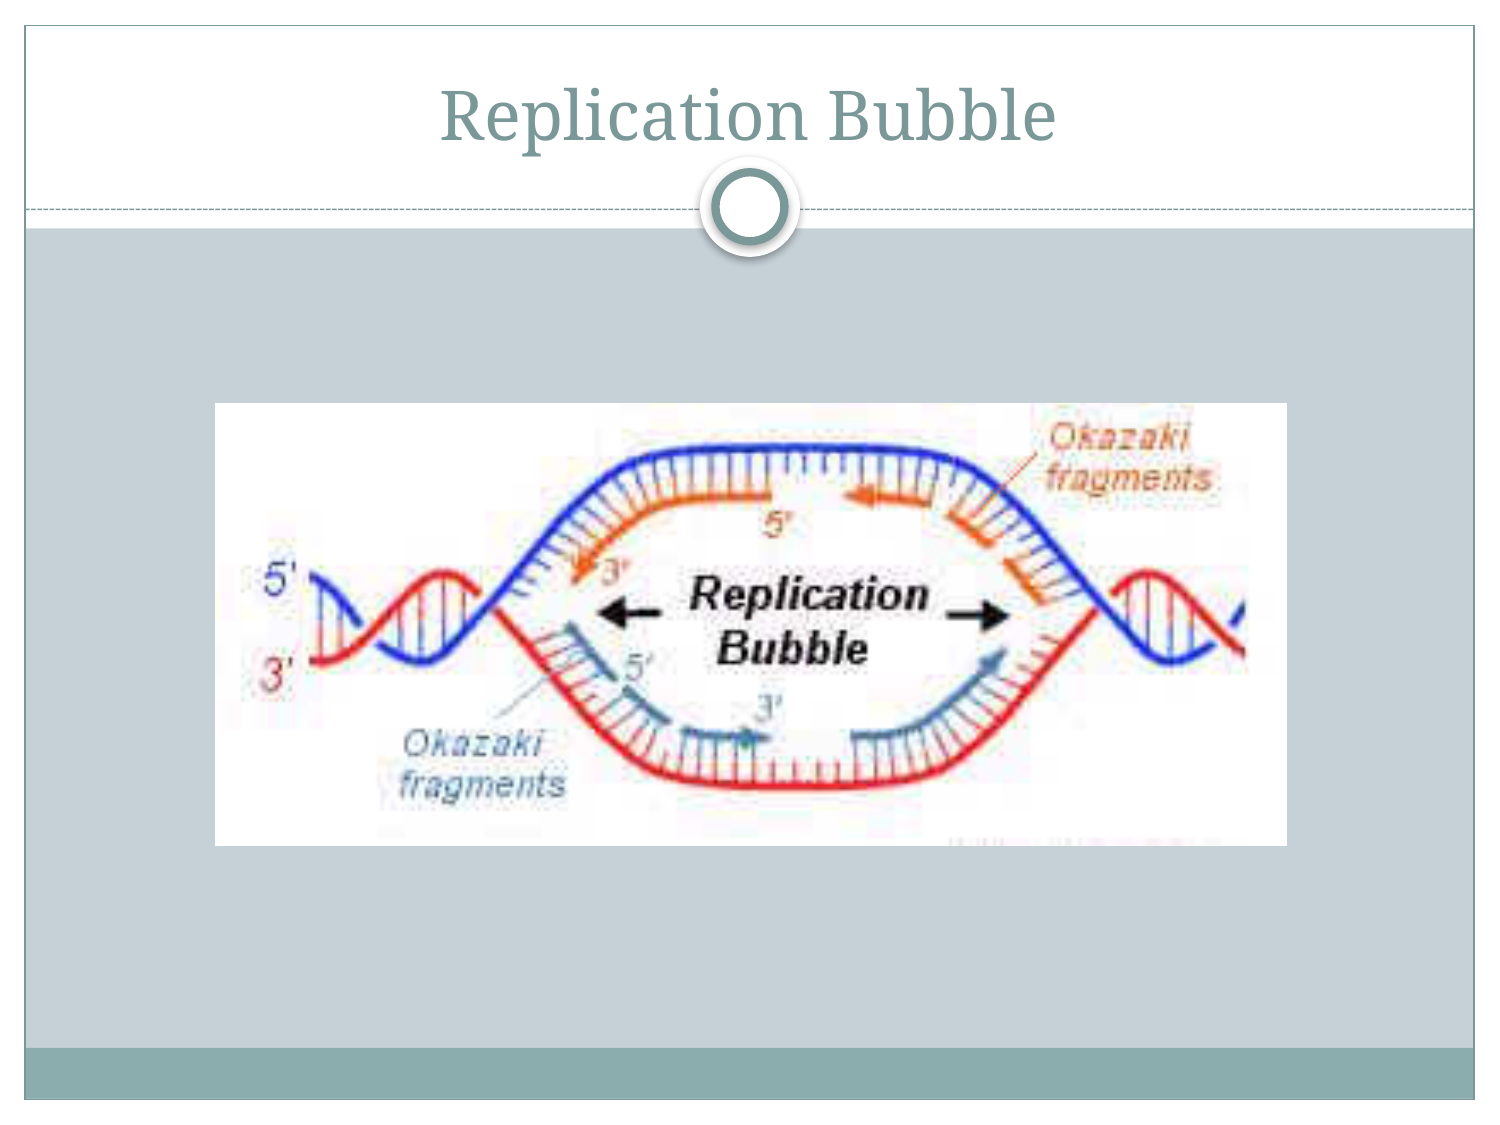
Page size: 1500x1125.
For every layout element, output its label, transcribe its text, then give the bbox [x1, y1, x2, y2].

picture [215, 402, 1287, 846]
title Replication Bubble [49, 37, 1450, 162]
